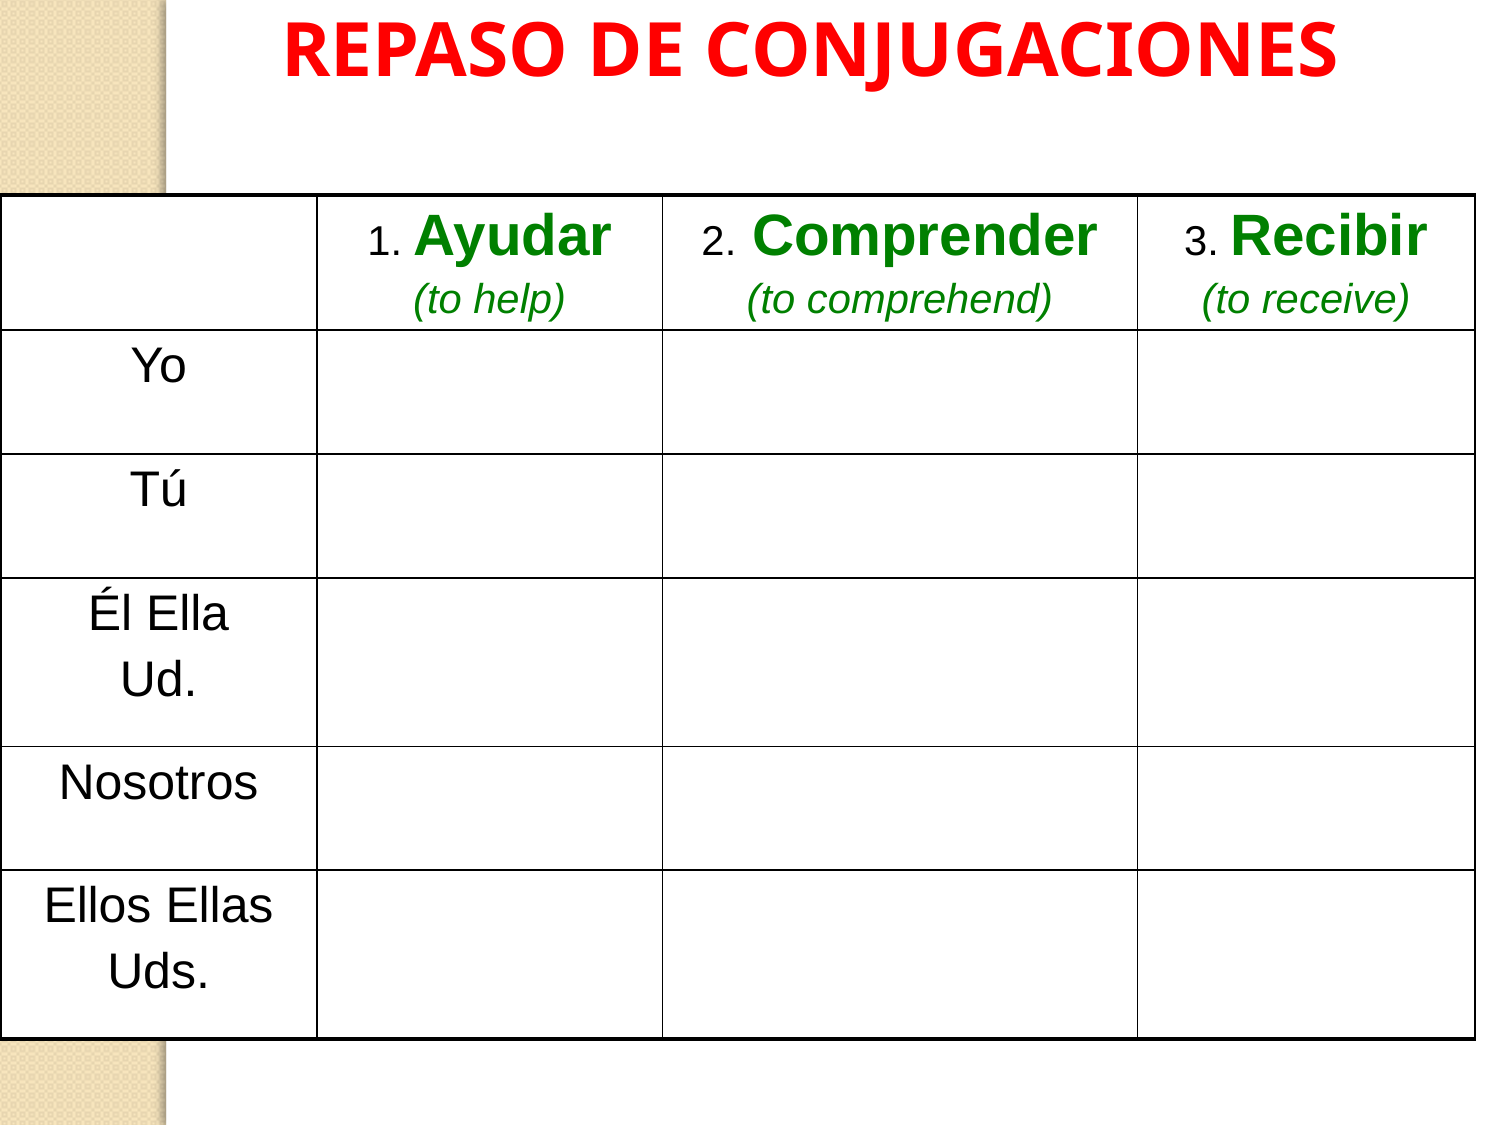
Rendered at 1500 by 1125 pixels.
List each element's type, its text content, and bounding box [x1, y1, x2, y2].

table_cell Nosotros [2, 747, 316, 869]
text_box REPASO DE CONJUGACIONES [151, 0, 1489, 182]
table_cell Tú [2, 455, 316, 577]
table_cell Yo [2, 331, 316, 453]
table_cell [1138, 331, 1474, 453]
table_header 2. Comprender (to comprehend) [663, 197, 1137, 329]
table_cell [318, 747, 662, 869]
table_cell [663, 455, 1137, 577]
table_cell Ellos Ellas Uds. [2, 871, 316, 1037]
table_cell [318, 579, 662, 746]
table_cell [318, 331, 662, 453]
table_cell [663, 871, 1137, 1037]
table_cell [663, 747, 1137, 869]
table_cell Él Ella Ud. [2, 579, 316, 746]
table_cell [318, 871, 662, 1037]
table_header 3. Recibir (to receive) [1138, 197, 1474, 329]
table_cell [1138, 579, 1474, 746]
table_header 1. Ayudar (to help) [318, 197, 662, 329]
table_header [2, 197, 316, 329]
table_cell [1138, 871, 1474, 1037]
table_cell [1138, 747, 1474, 869]
table_cell [1138, 455, 1474, 577]
table_cell [663, 579, 1137, 746]
table_cell [663, 331, 1137, 453]
table_cell [318, 455, 662, 577]
